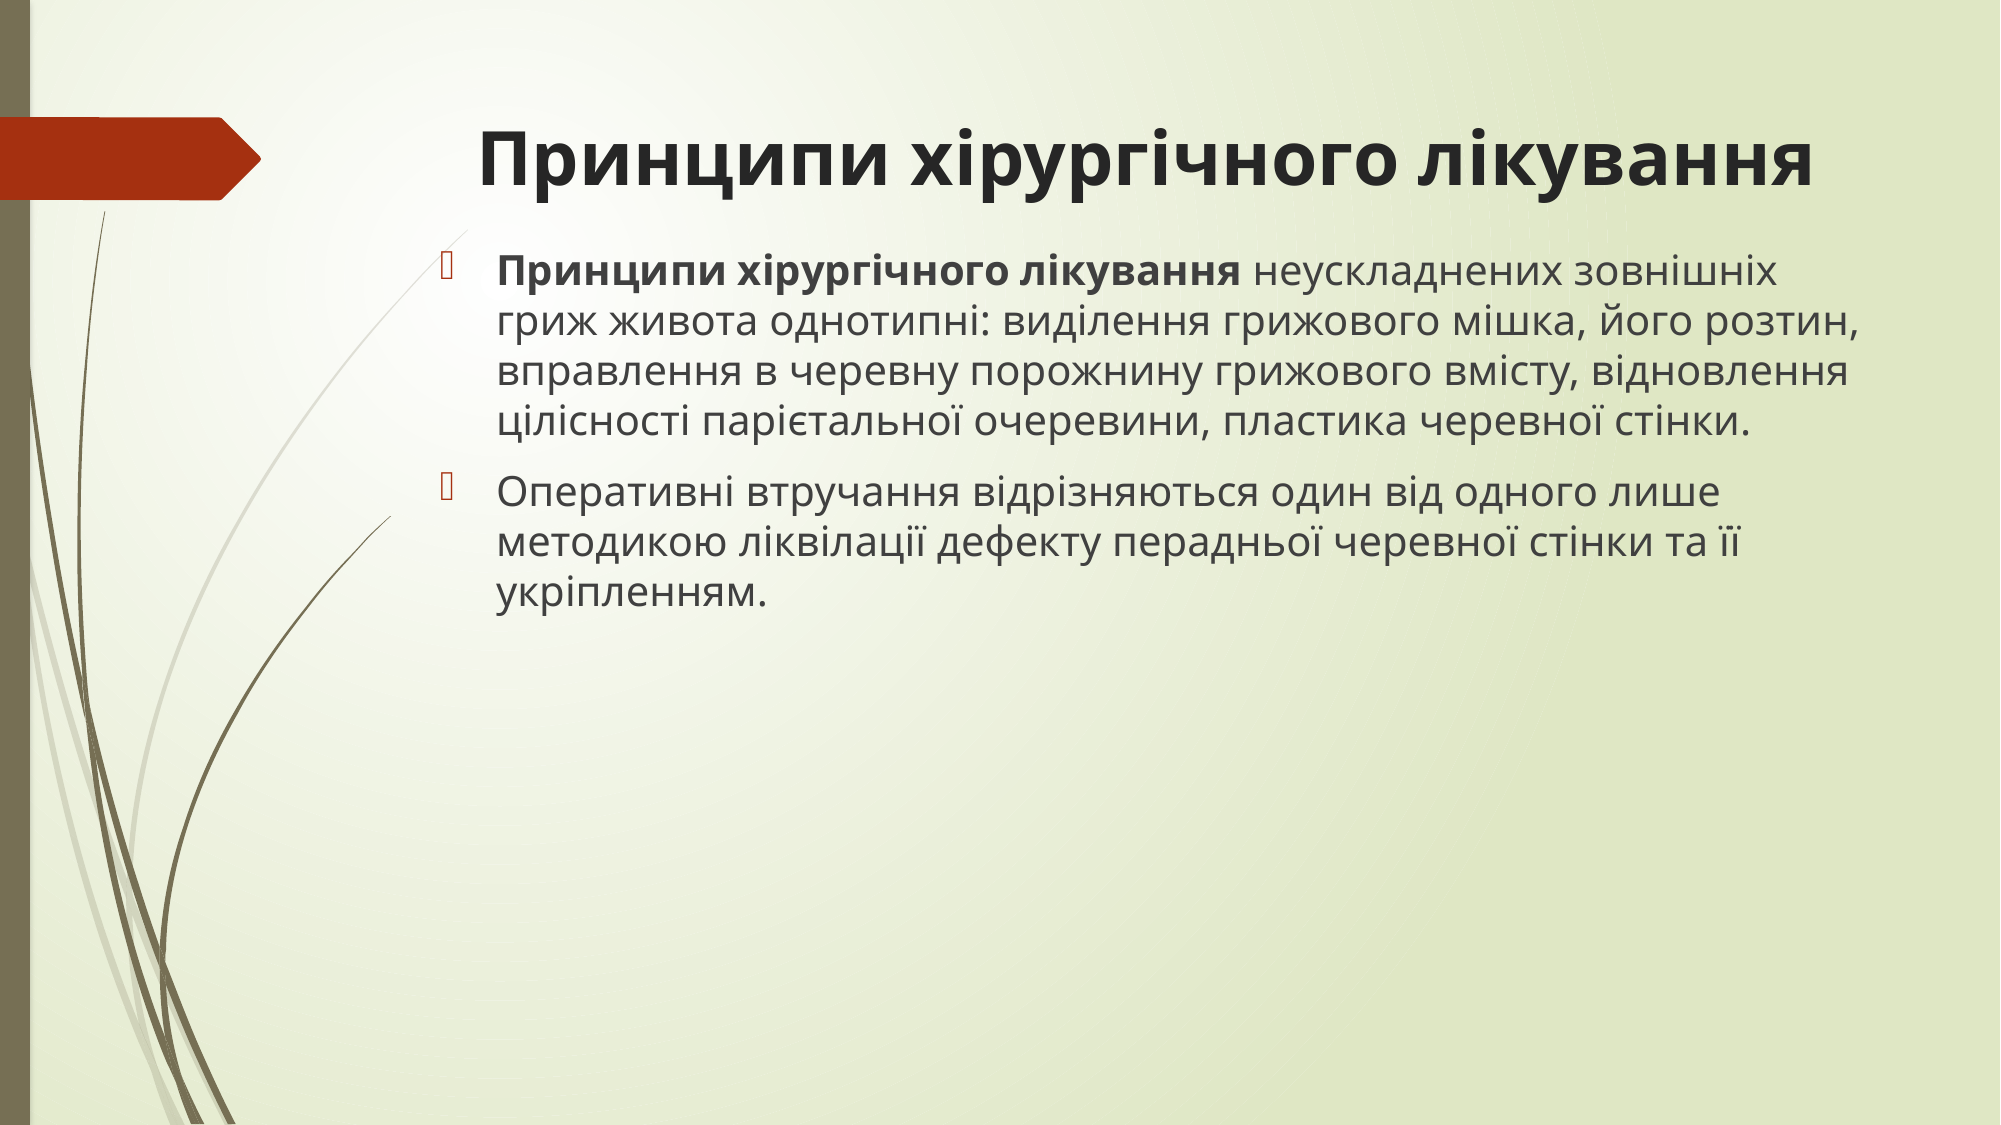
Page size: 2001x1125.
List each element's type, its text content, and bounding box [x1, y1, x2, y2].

list Принципи хірургічного лікування неускладнених зовнішніх гриж живота однотипні: виділення грижового мішка, його розтин, вправлення в черевну порожнину грижового вмісту, відновлення цілісності парієтальної очеревини, пластика черевної стінки. Оперативні втручання відрізняються один від одного лише методикою ліквілації дефекту перадньої черевної стінки та її укріпленням. [424, 236, 1888, 970]
title Принципи хірургічного лікування [425, 102, 1888, 222]
